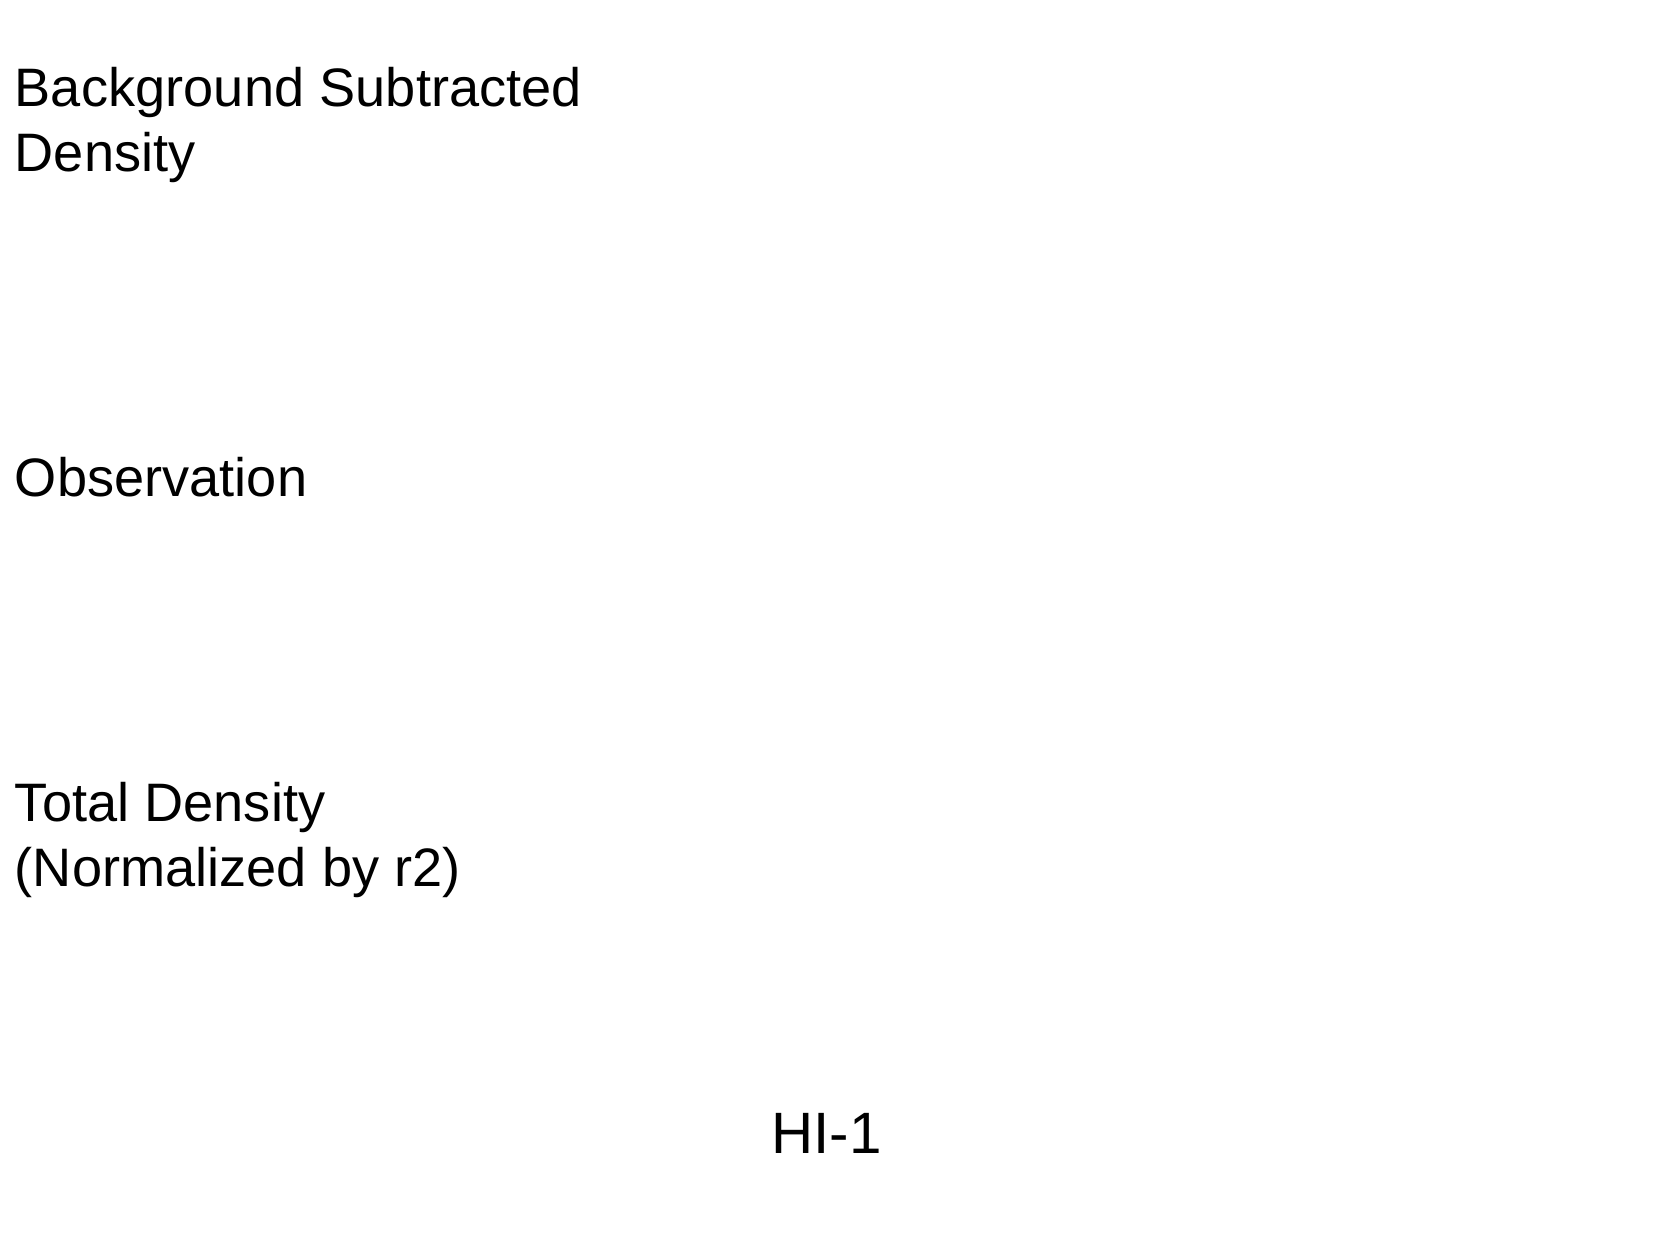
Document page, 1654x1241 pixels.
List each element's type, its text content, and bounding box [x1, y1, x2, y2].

text_box HI-1 [451, 1087, 1202, 1168]
text_box Background Subtracted Density Observation Total Density (Normalized by r2) [0, 0, 360, 986]
